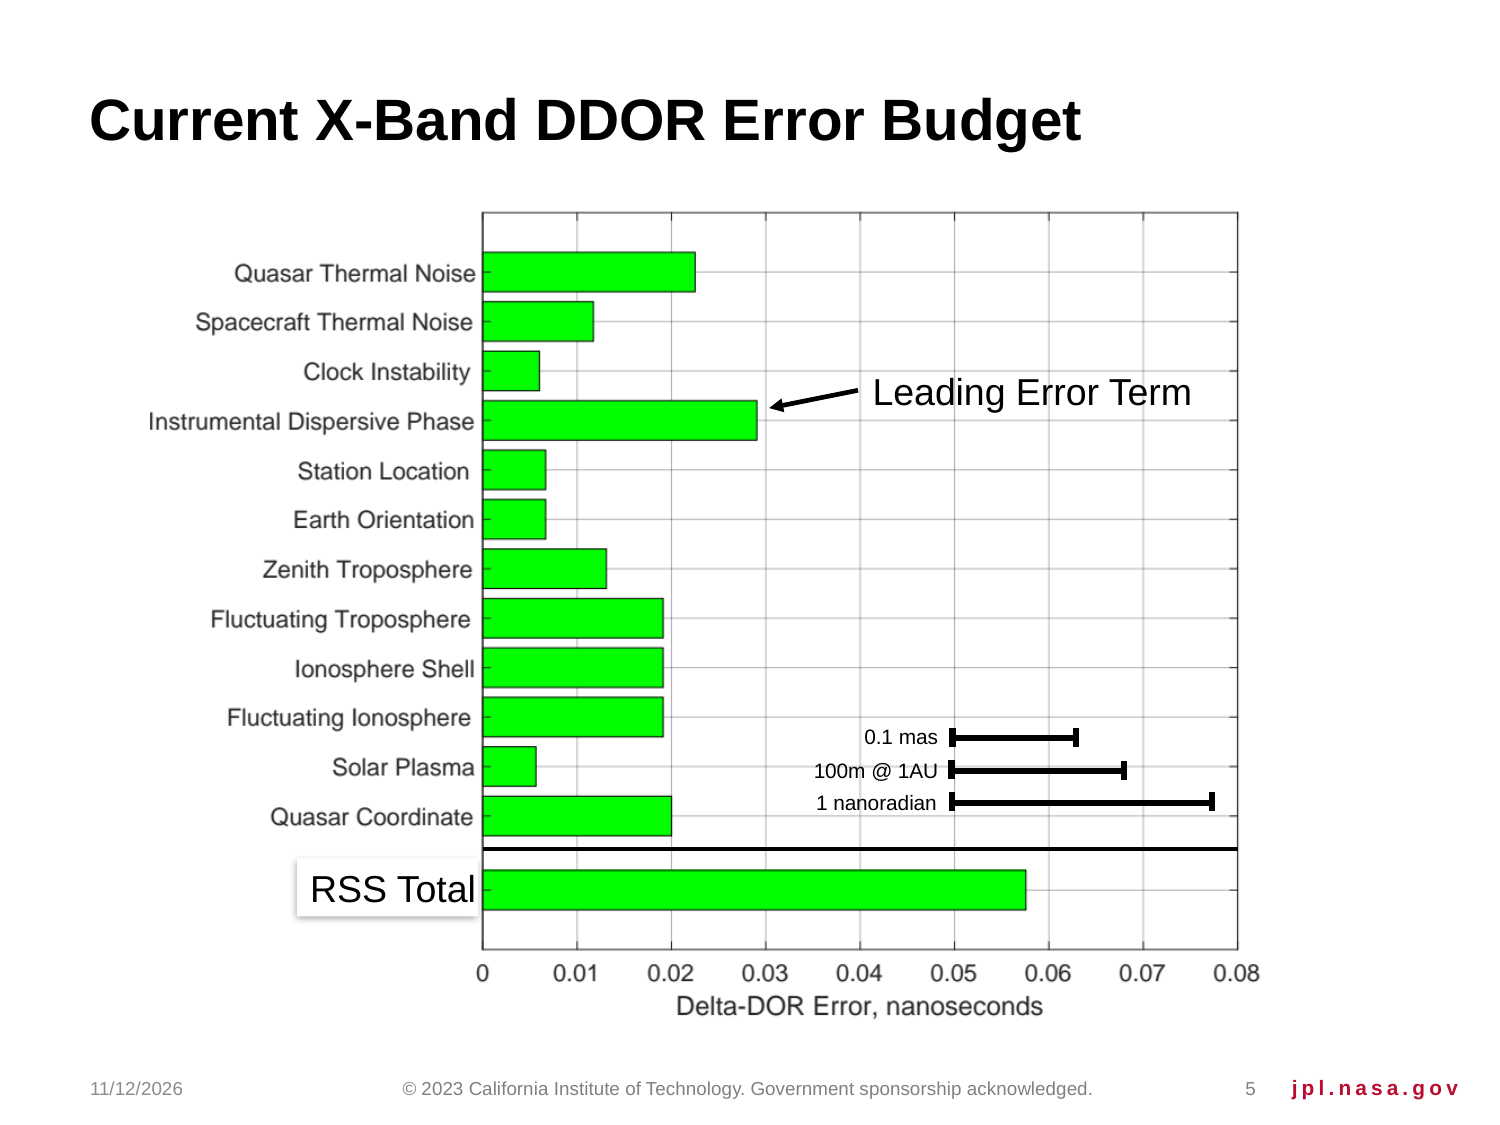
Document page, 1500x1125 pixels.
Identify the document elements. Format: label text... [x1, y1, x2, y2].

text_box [777, 716, 1214, 823]
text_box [768, 390, 857, 409]
title Current X-Band DDOR Error Budget [74, 74, 1425, 146]
slide_number 5 [1172, 1057, 1271, 1118]
footer © 2023 California Institute of Technology. Government sponsorship acknowledged. [349, 1057, 1151, 1118]
picture [149, 145, 1350, 1047]
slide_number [75, 1057, 330, 1118]
